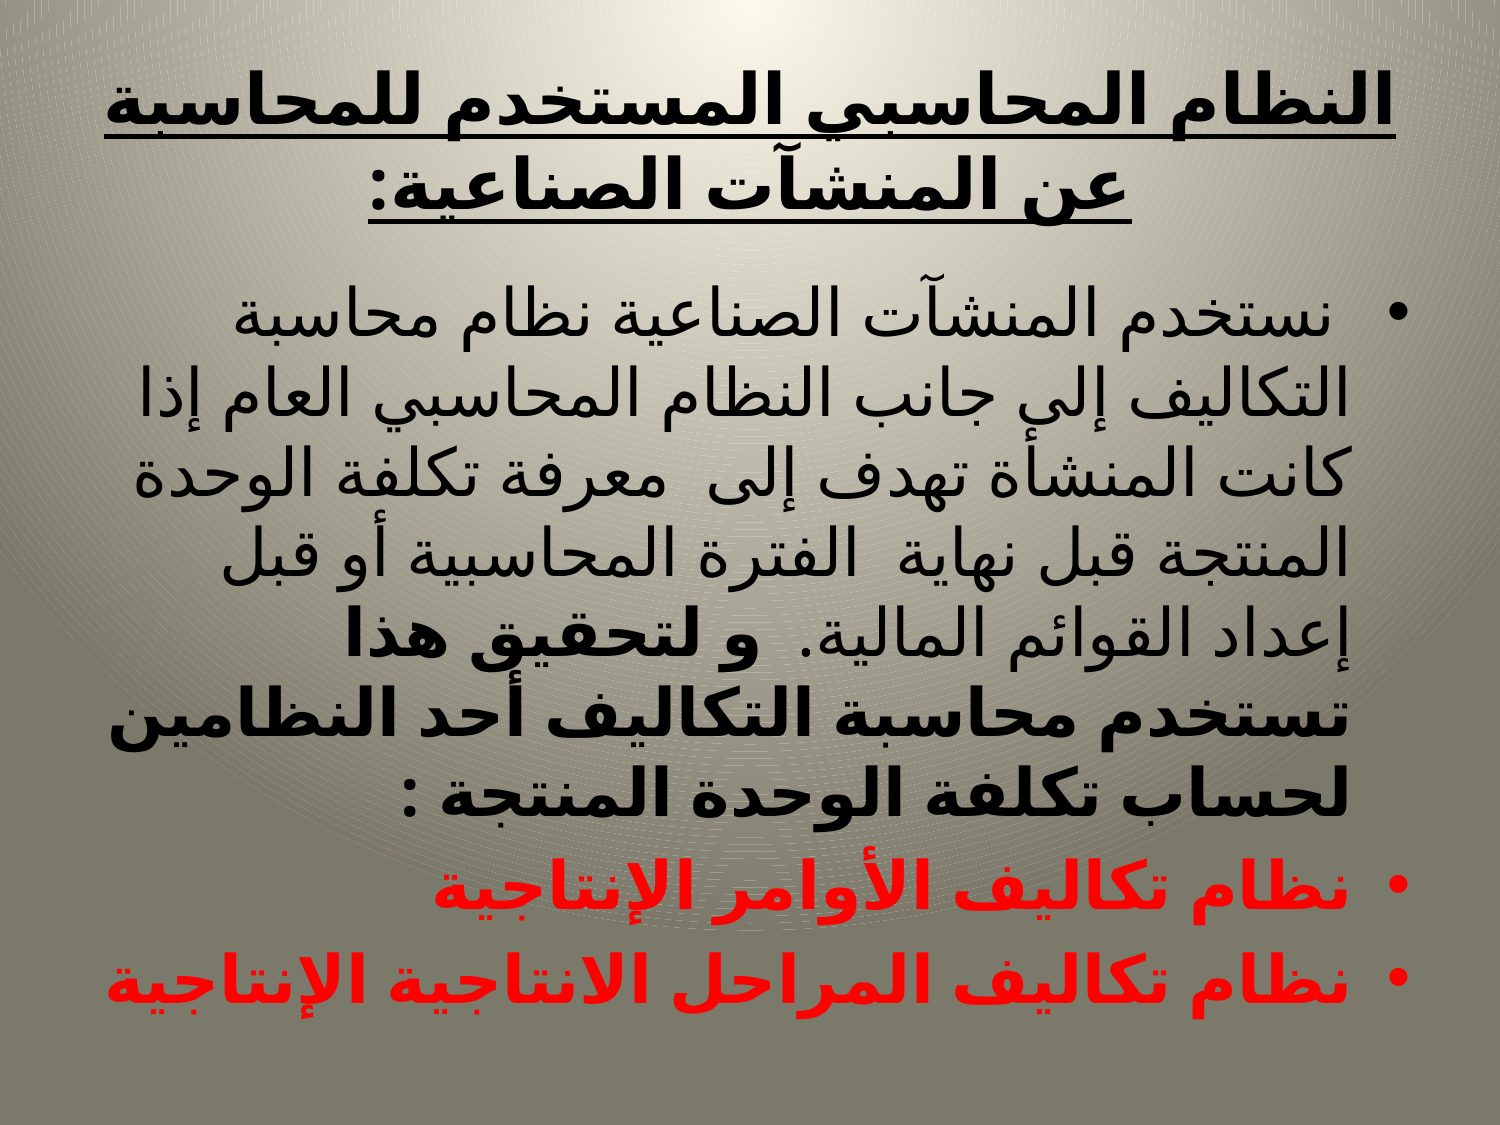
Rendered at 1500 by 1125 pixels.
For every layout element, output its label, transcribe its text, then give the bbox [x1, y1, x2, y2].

title النظام المحاسبي المستخدم للمحاسبة عن المنشآت الصناعية: [75, 45, 1425, 233]
list نستخدم المنشآت الصناعية نظام محاسبة التكاليف إلى جانب النظام المحاسبي العام إذا كانت المنشأة تهدف إلى معرفة تكلفة الوحدة المنتجة قبل نهاية الفترة المحاسبية أو قبل إعداد القوائم المالية. و لتحقيق هذا تستخدم محاسبة التكاليف أحد النظامين لحساب تكلفة الوحدة المنتجة : نظام تكاليف الأوامر الإنتاجية نظام تكاليف المراحل الانتاجية الإنتاجية [75, 262, 1425, 1005]
